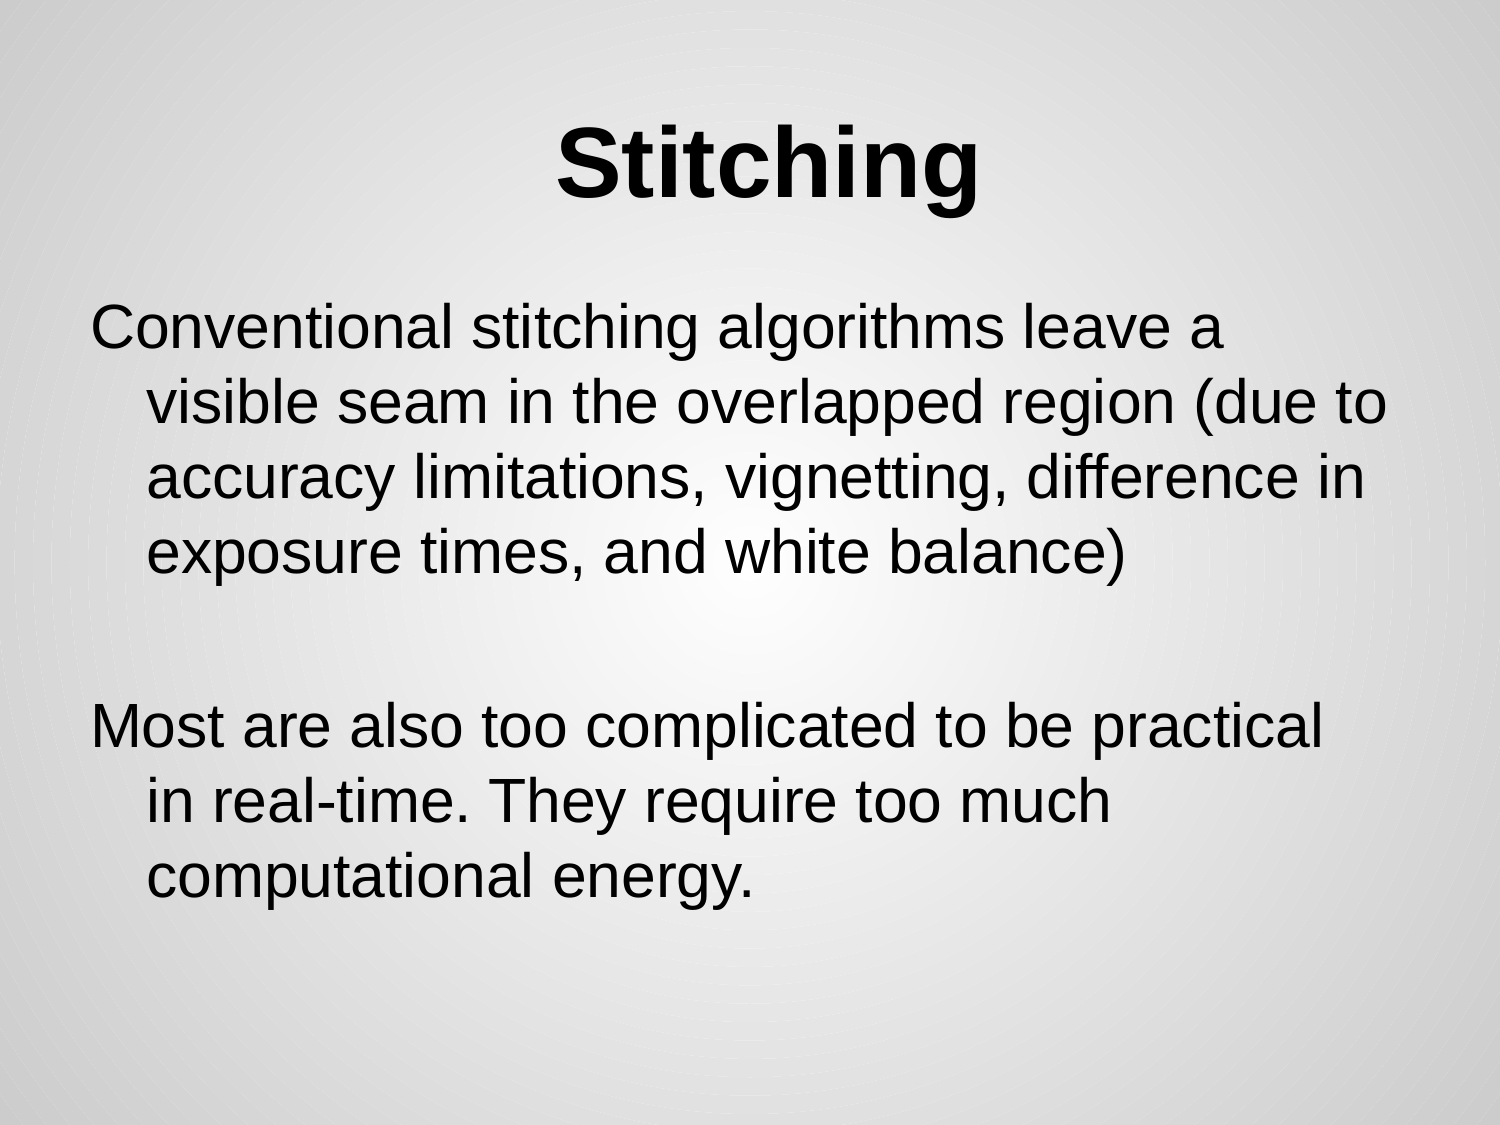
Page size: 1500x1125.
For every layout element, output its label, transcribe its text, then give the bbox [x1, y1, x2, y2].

list Conventional stitching algorithms leave a visible seam in the overlapped region (due to accuracy limitations, vignetting, difference in exposure times, and white balance) Most are also too complicated to be practical in real-time. They require too much computational energy. [75, 270, 1406, 1013]
title Stitching [75, 14, 1425, 233]
